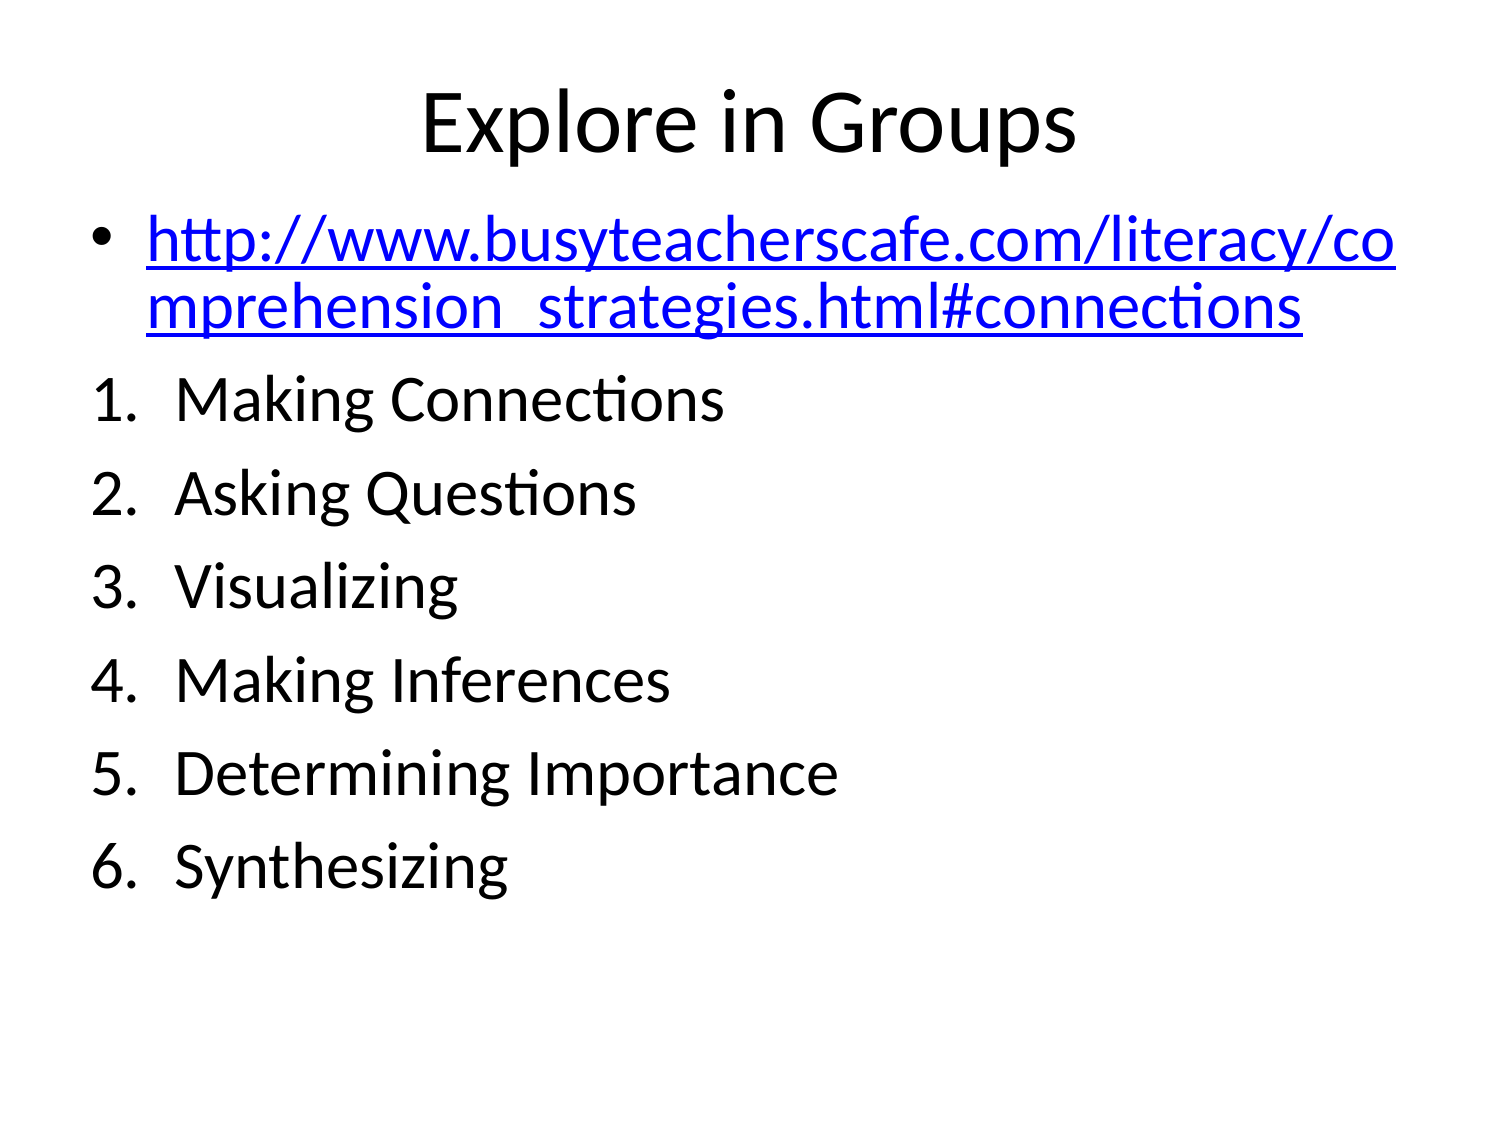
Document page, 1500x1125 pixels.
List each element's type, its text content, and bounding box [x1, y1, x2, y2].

title Explore in Groups [75, 45, 1425, 187]
list http://www.busyteacherscafe.com/literacy/comprehension_strategies.html#connections Making Connections Asking Questions Visualizing Making Inferences Determining Importance Synthesizing [75, 187, 1425, 1005]
